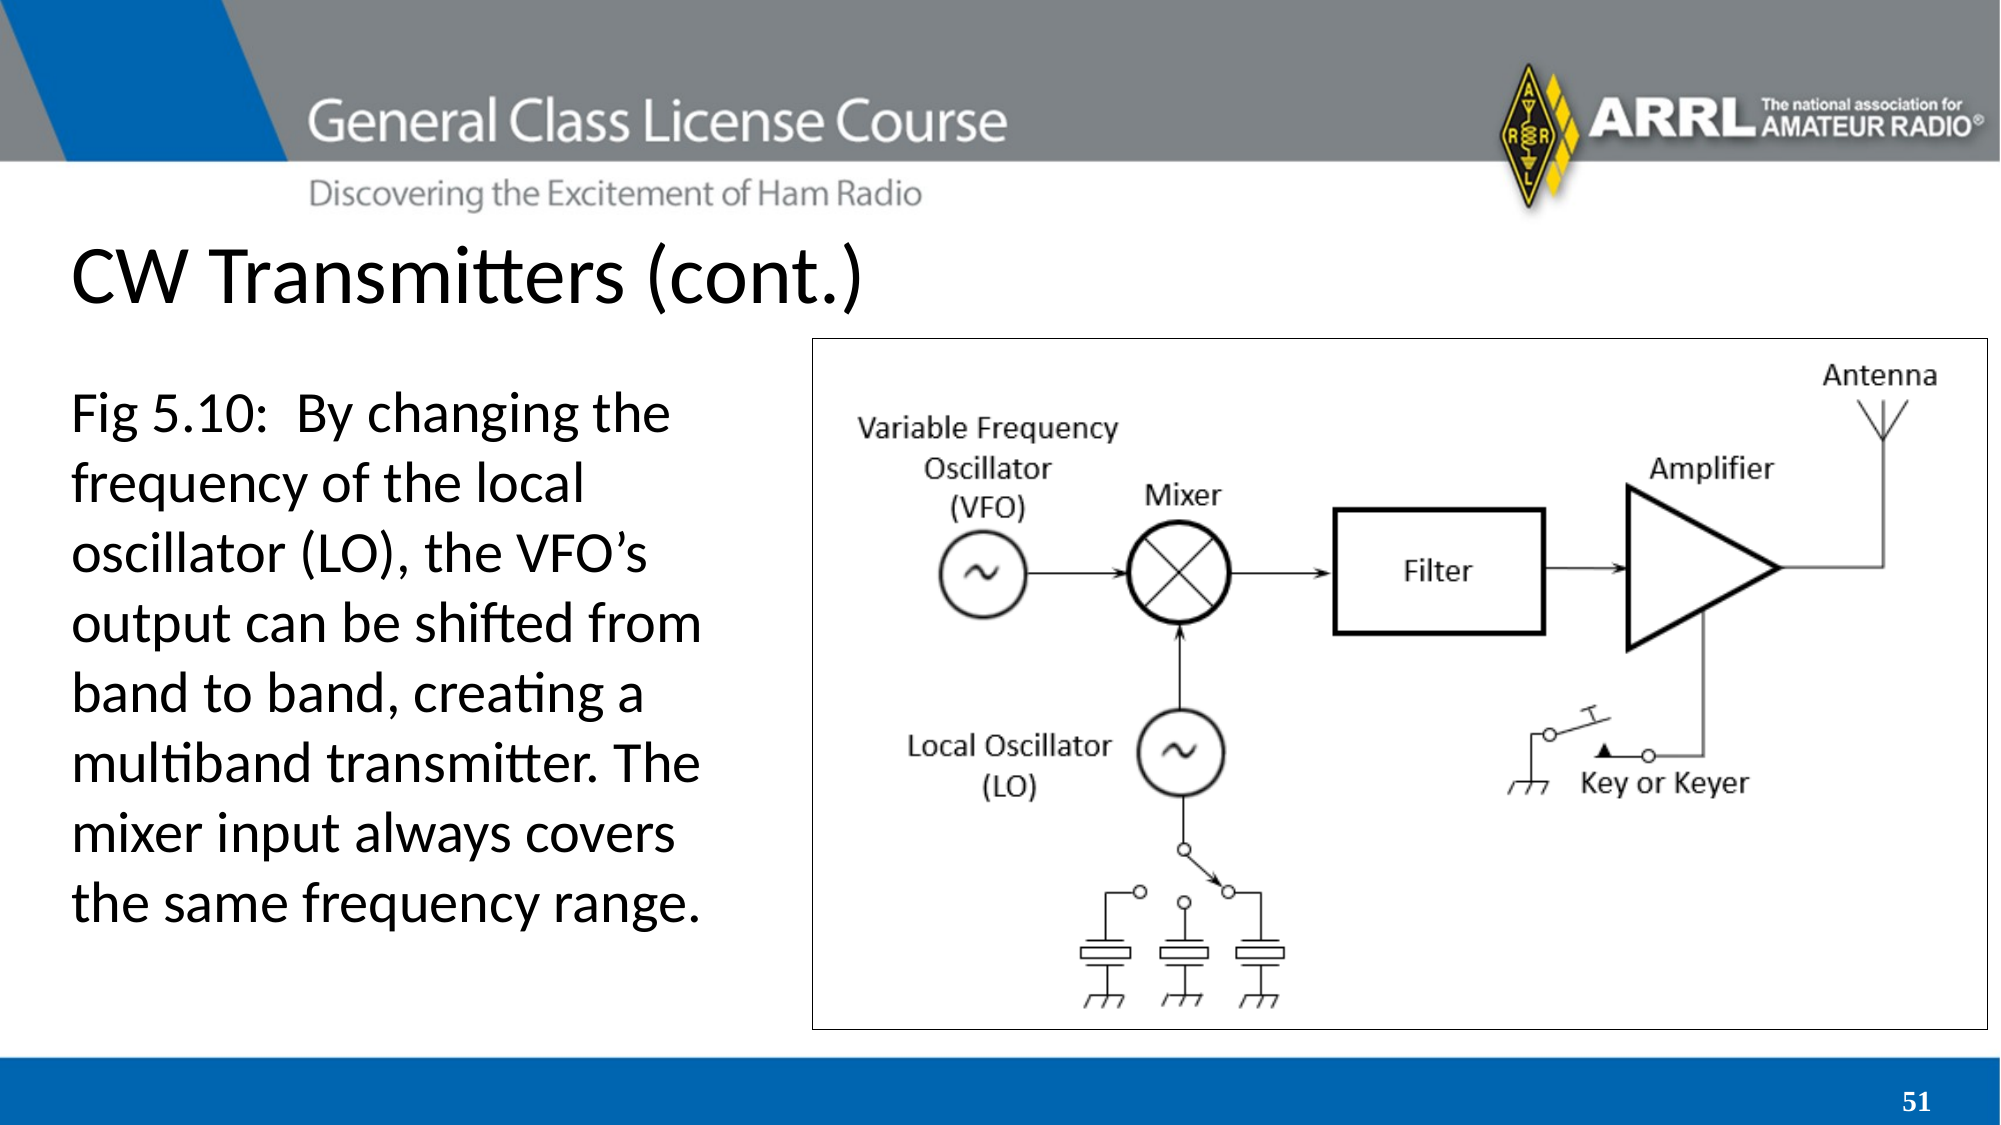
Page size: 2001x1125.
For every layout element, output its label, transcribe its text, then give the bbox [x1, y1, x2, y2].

title CW Transmitters (cont.) [12, 212, 925, 356]
picture [0, 0, 2001, 1125]
text_box Fig 5.10: By changing the frequency of the local oscillator (LO), the VFO’s output can be shifted from band to band, creating a multiband transmitter. The mixer input always covers the same frequency range. [56, 367, 763, 942]
